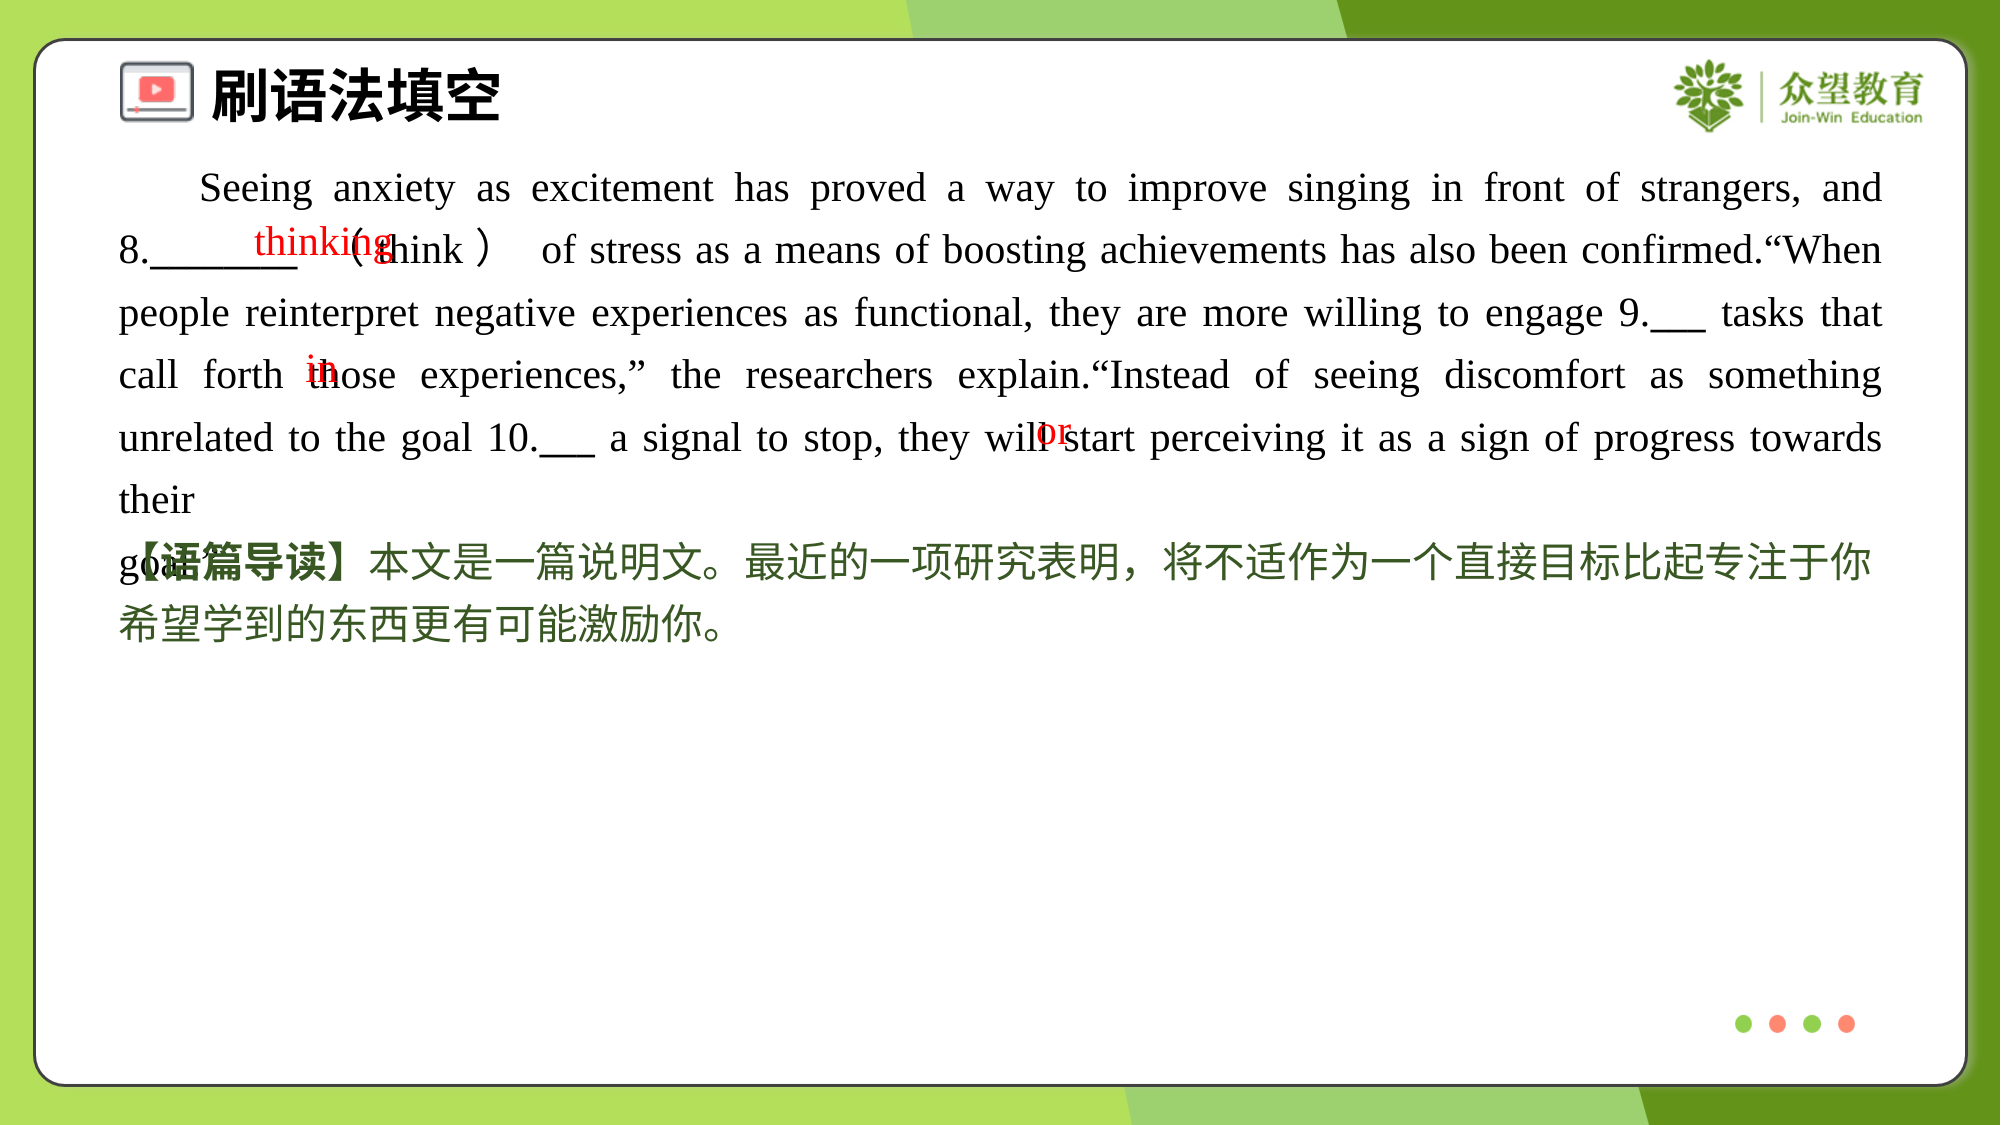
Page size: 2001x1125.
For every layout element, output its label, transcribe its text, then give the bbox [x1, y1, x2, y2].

text_box thinking [249, 201, 398, 259]
text_box Seeing anxiety as excitement has proved a way to improve singing in front of strangers, and 8.________ （think） of stress as a means of boosting achievements has also been confirmed.“When people reinterpret negative experiences as functional, they are more willing to engage 9.___ tasks that call forth those experiences,” the researchers explain.“Instead of seeing discomfort as something unrelated to the goal 10.___ a signal to stop, they will start perceiving it as a sign of progress towards their goal.”#1.2 [118, 146, 1883, 516]
text_box in [300, 328, 343, 386]
picture [0, 0, 2000, 1125]
text_box 【语篇导读】本文是一篇说明文。最近的一项研究表明，将不适作为一个直接目标比起专注于你希望学到的东西更有可能激励你。 [118, 522, 1883, 644]
text_box or [1031, 390, 1076, 449]
